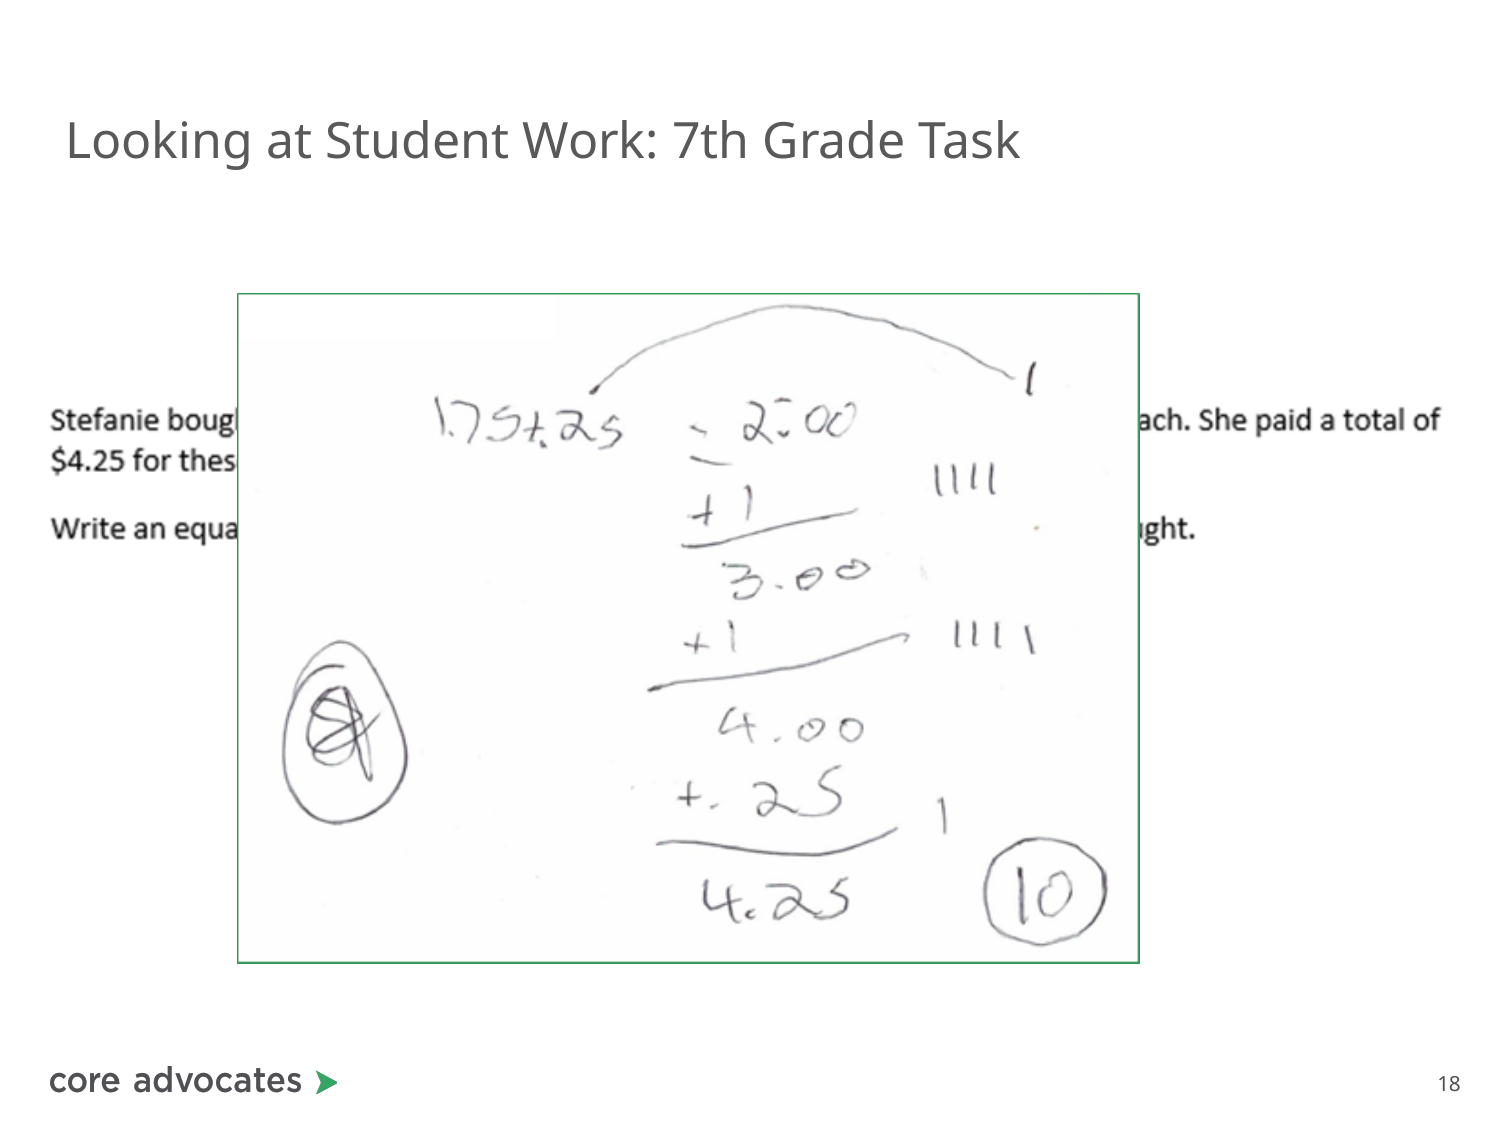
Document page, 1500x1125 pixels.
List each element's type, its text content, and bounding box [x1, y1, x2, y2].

picture [24, 293, 1480, 964]
title Looking at Student Work: 7th Grade Task [50, 45, 1457, 233]
picture [50, 1066, 337, 1094]
